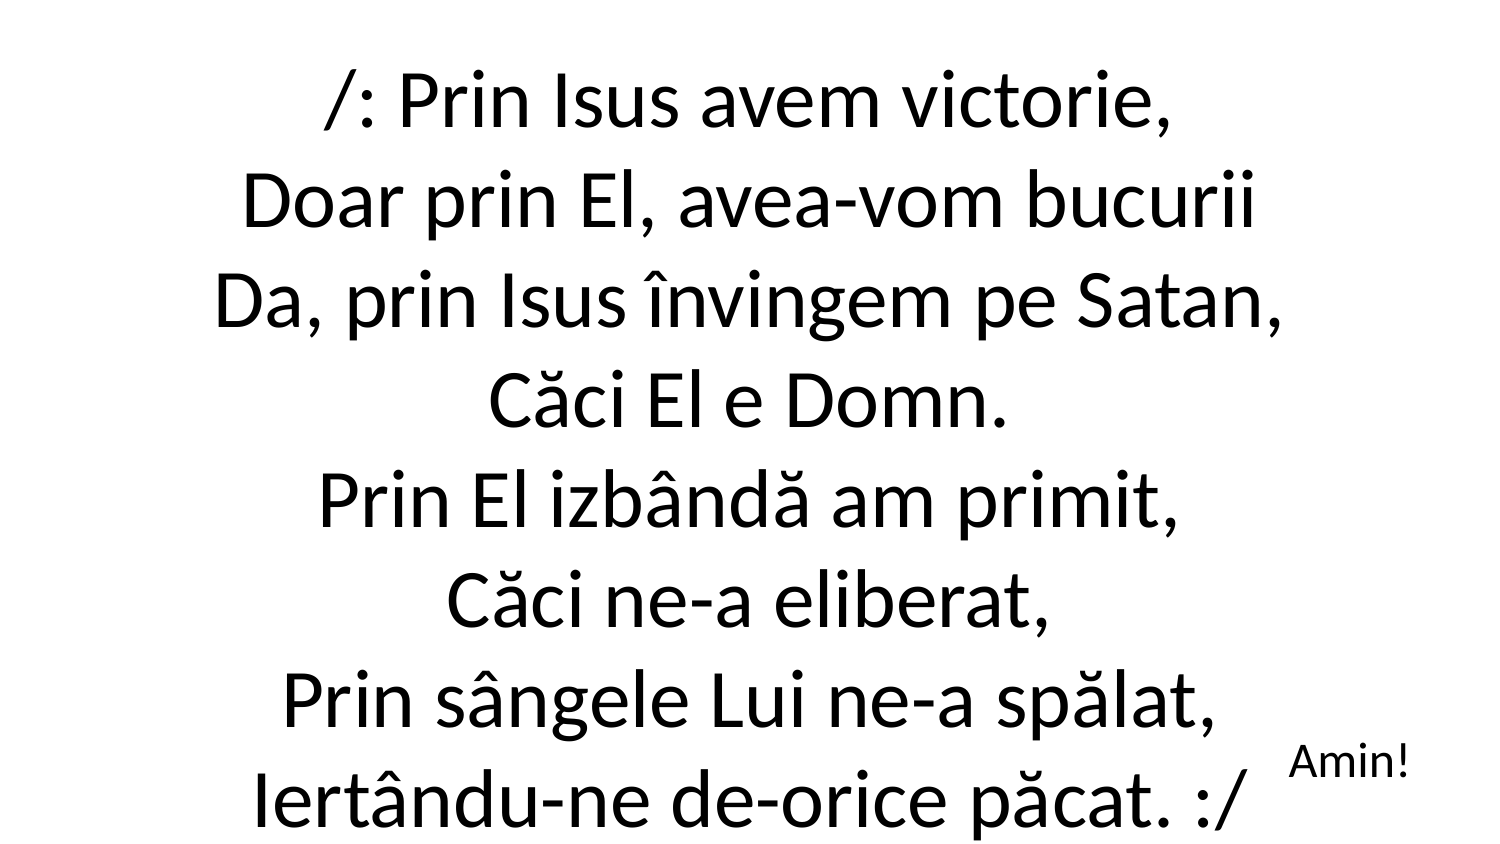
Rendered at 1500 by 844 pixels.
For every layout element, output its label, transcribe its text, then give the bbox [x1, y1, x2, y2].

text_box /: Prin Isus avem victorie, Doar prin El, avea-vom bucurii Da, prin Isus învingem pe Satan, Căci El e Domn. Prin El izbândă am primit, Căci ne-a eliberat, Prin sângele Lui ne-a spălat, Iertându-ne de-orice păcat. :/ [198, 0, 1302, 844]
text_box Amin! [1273, 674, 1427, 795]
